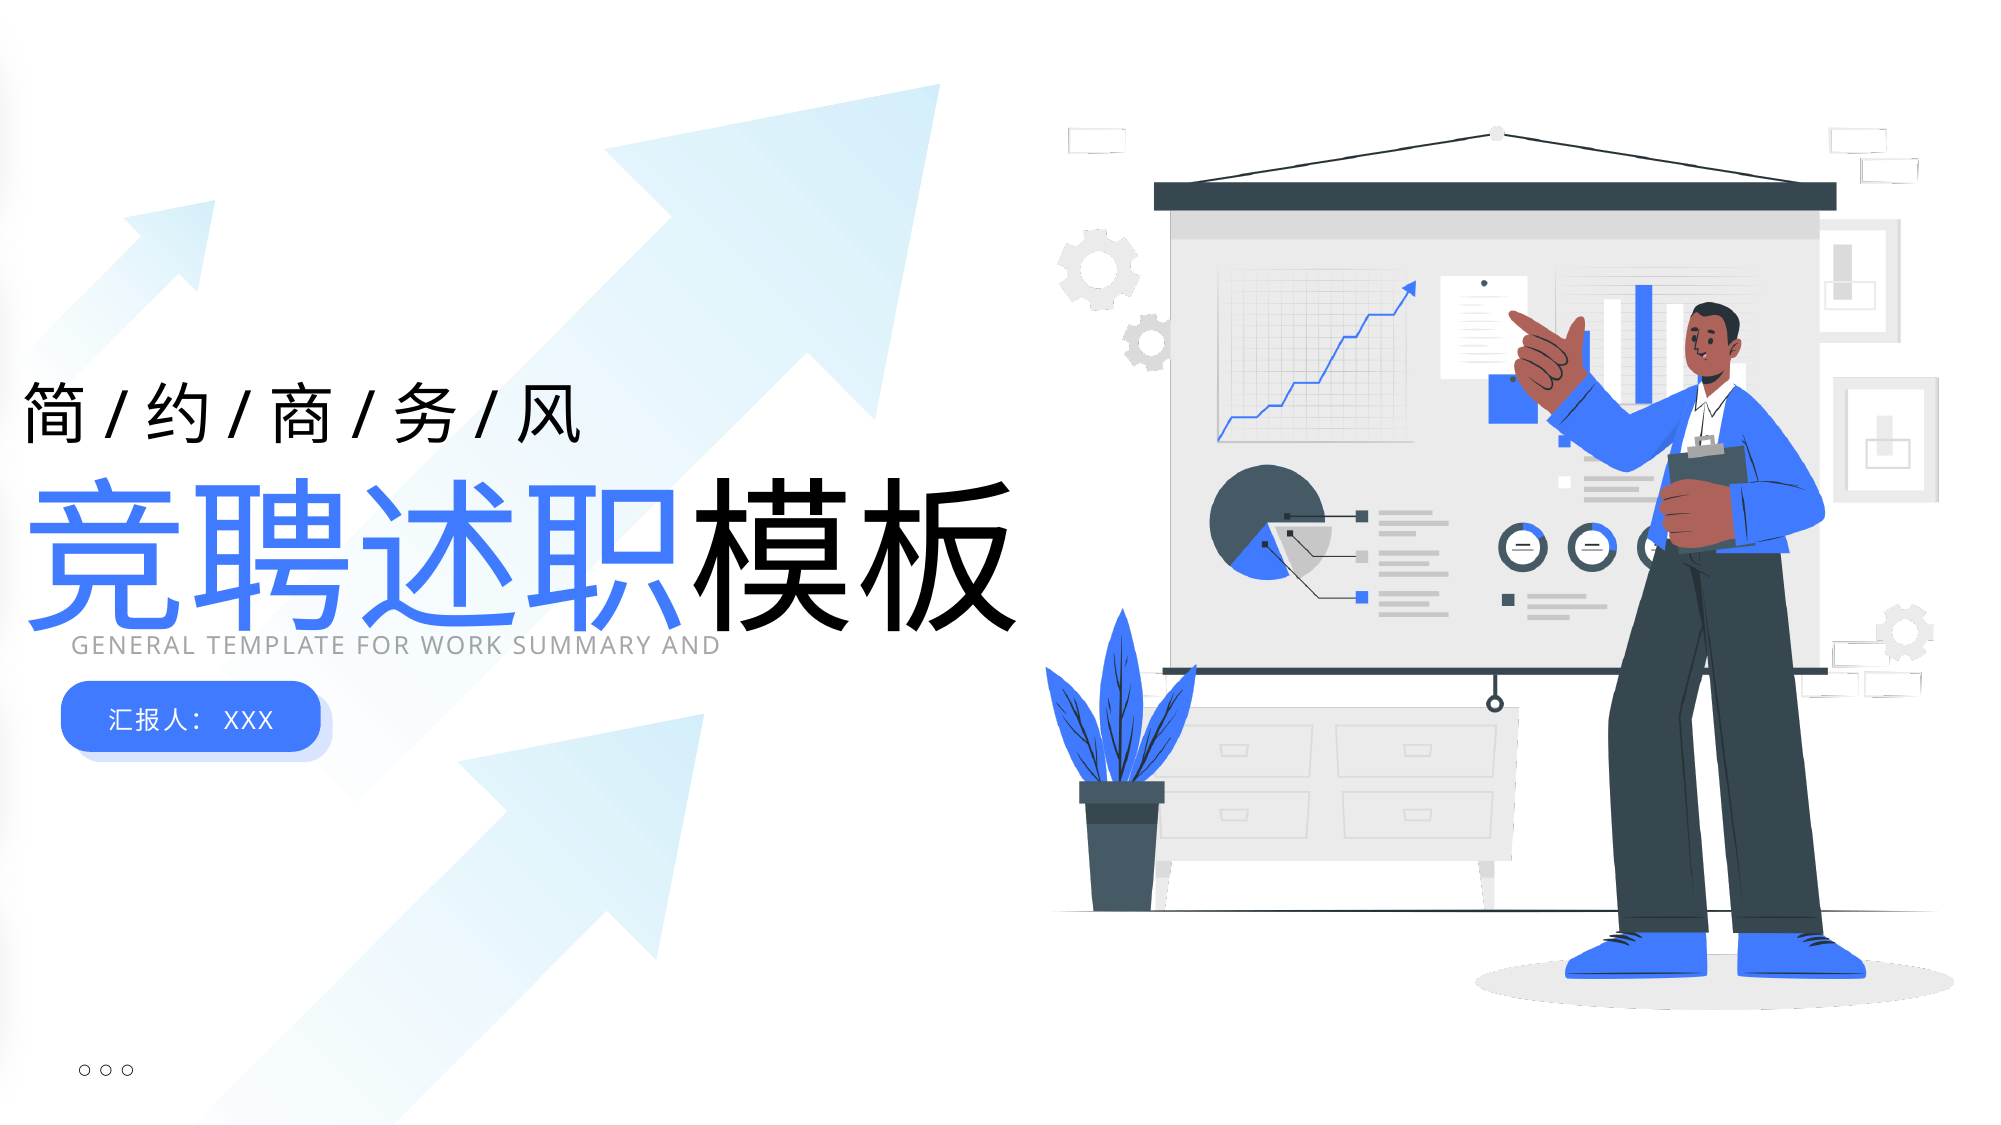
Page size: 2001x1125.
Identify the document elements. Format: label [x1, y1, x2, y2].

text_box [0, 217, 1074, 1094]
picture [964, 20, 2000, 1082]
